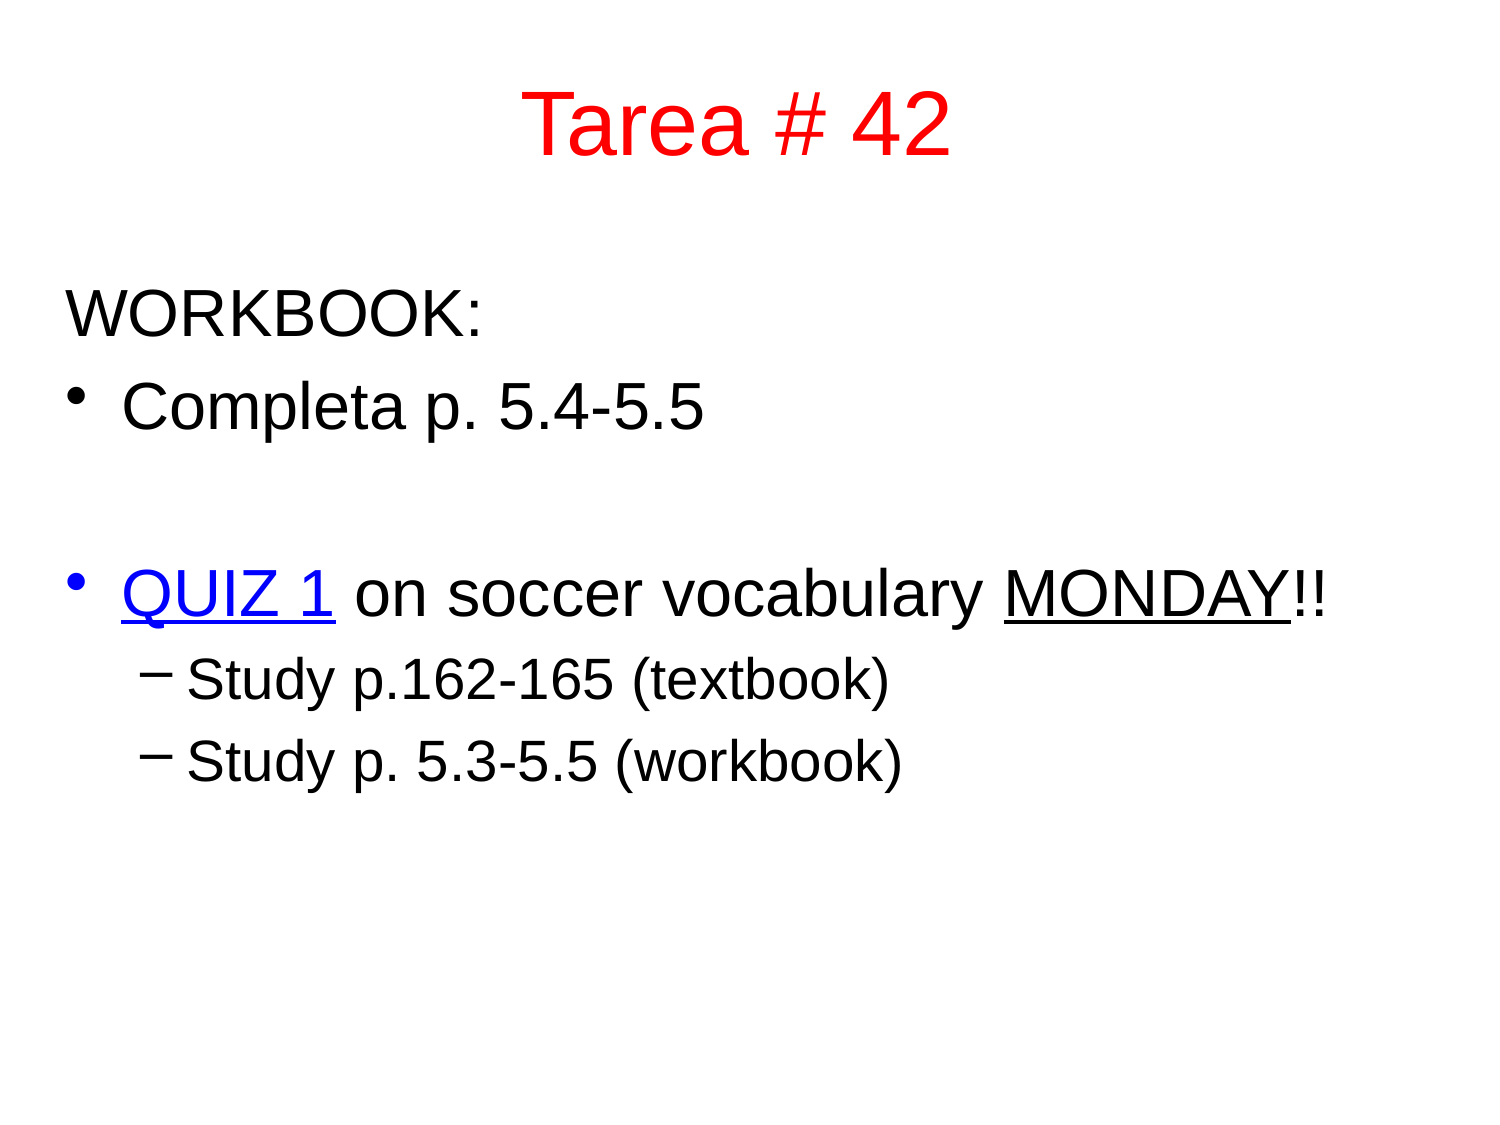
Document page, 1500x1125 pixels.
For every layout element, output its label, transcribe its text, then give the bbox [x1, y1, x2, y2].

title Tarea # 42 [75, 24, 1425, 213]
list WORKBOOK: Completa p. 5.4-5.5 QUIZ 1 on soccer vocabulary MONDAY!! Study p.162-165 (textbook) Study p. 5.3-5.5 (workbook) [50, 262, 1500, 1005]
